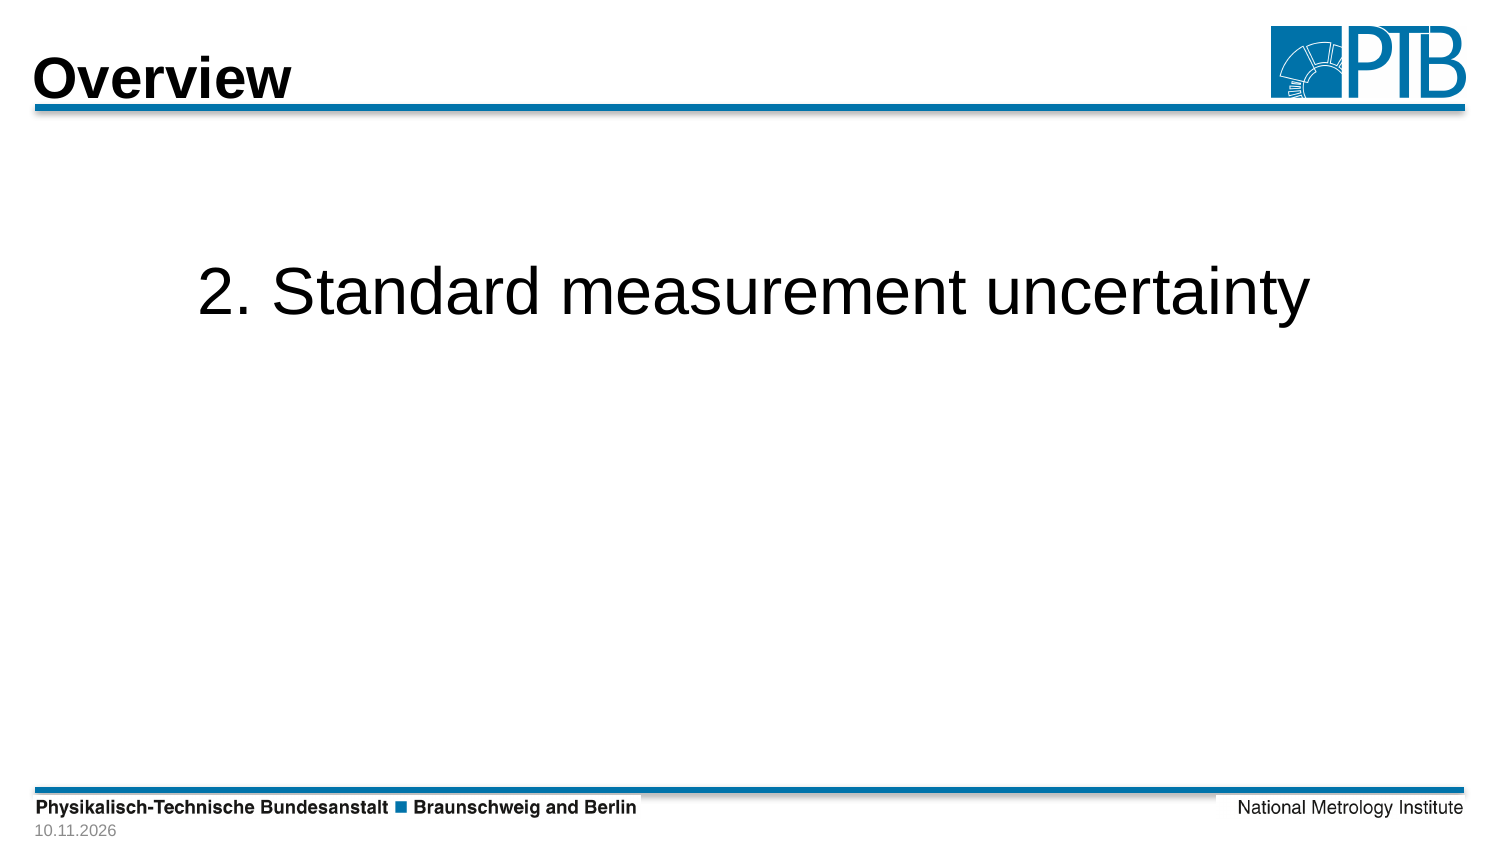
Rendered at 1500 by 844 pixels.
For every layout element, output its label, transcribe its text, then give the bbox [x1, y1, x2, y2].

picture [1216, 795, 1465, 819]
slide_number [19, 815, 669, 844]
title Overview [17, 26, 1459, 123]
picture [1459, 80, 1467, 98]
picture [33, 795, 641, 815]
picture [1459, 26, 1467, 75]
list 2. Standard measurement uncertainty [183, 239, 1388, 422]
